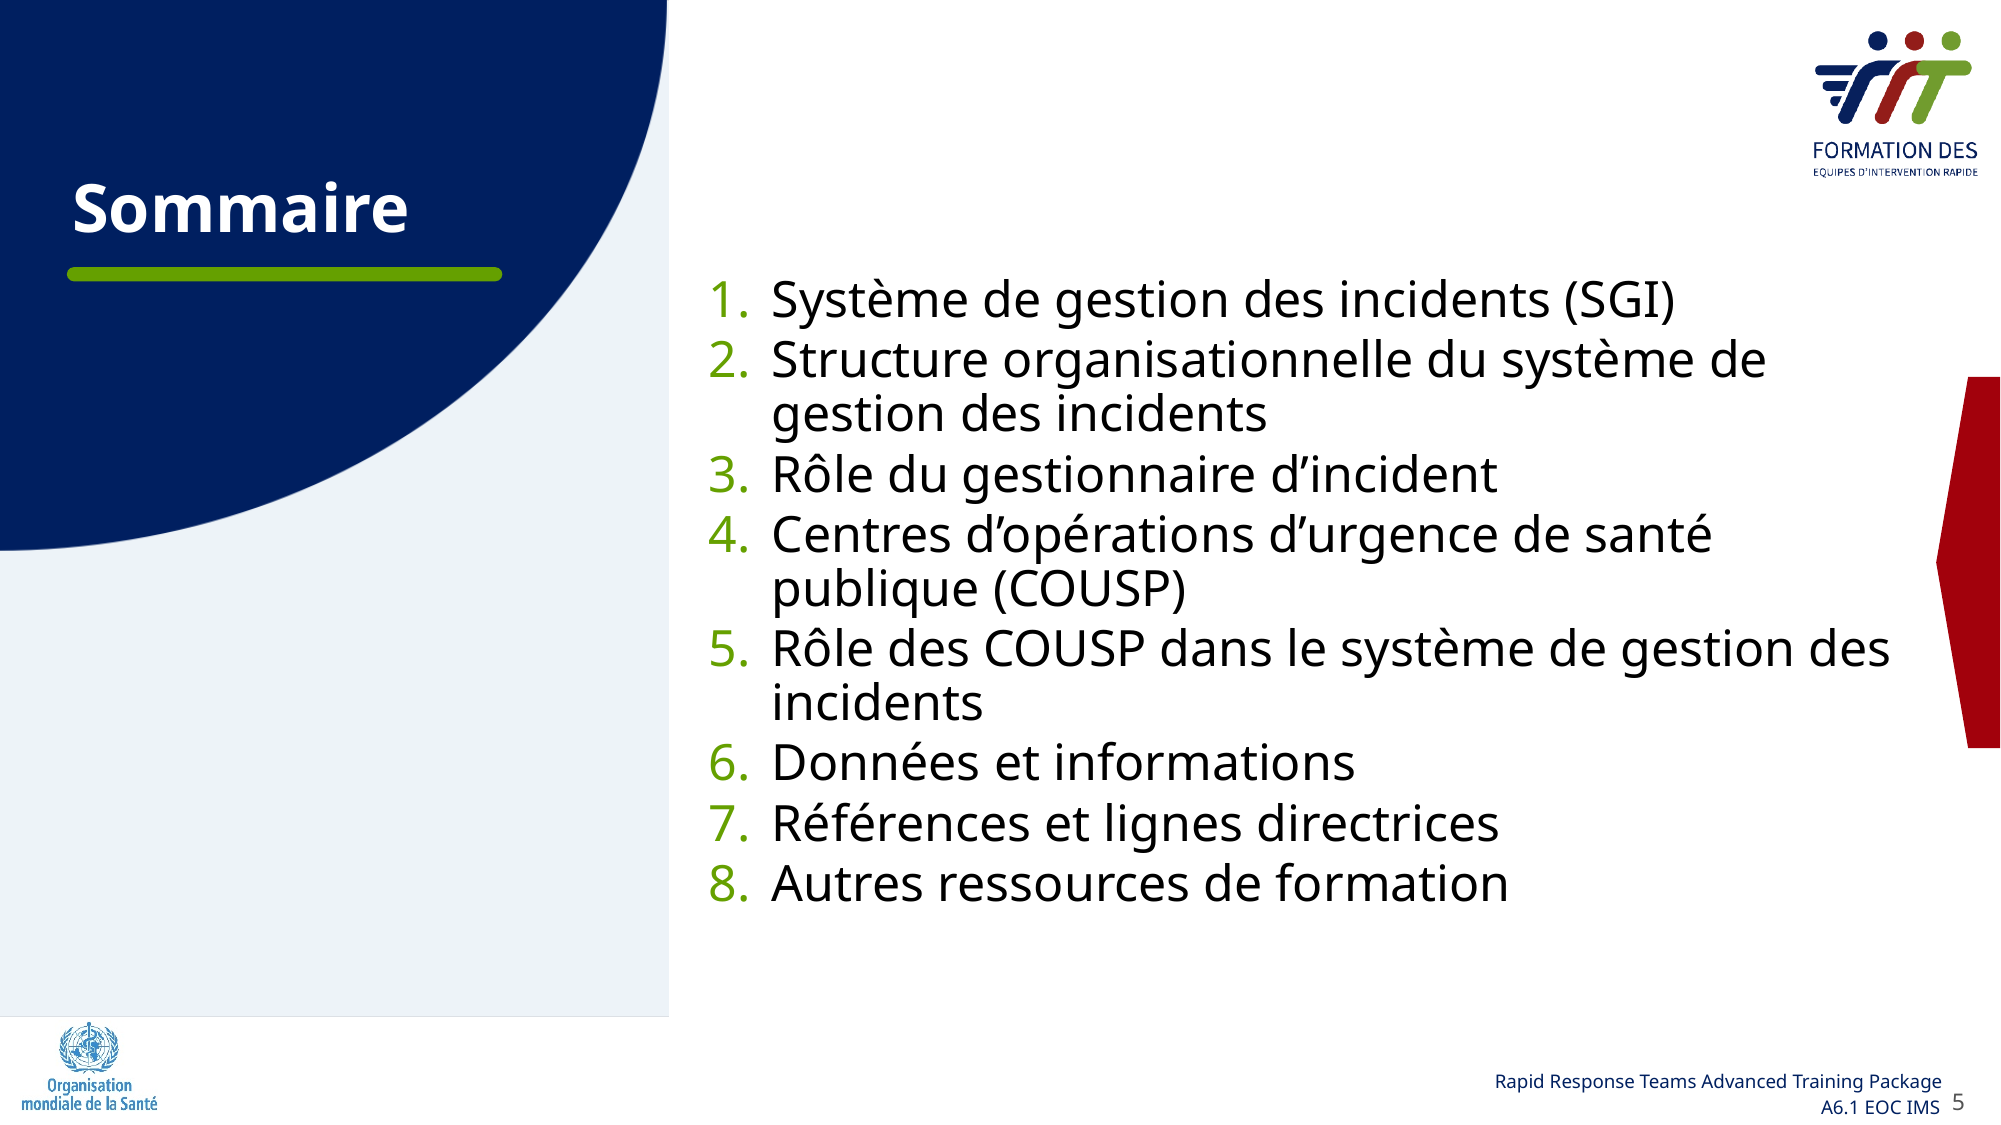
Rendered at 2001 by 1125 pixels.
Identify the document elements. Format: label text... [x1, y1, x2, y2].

picture [20, 1020, 158, 1111]
slide_number 5 [1882, 1049, 1916, 1092]
list Système de gestion des incidents (SGI) Structure organisationnelle du système de gestion des incidents Rôle du gestionnaire d’incident Centres d’opérations d’urgence de santé publique (COUSP) Rôle des COUSP dans le système de gestion des incidents Données et informations Références et lignes directrices Autres ressources de formation [700, 266, 1937, 1049]
picture [0, 0, 669, 1018]
picture [1813, 30, 1978, 178]
title Sommaire [64, 52, 601, 371]
text_box [66, 267, 503, 282]
